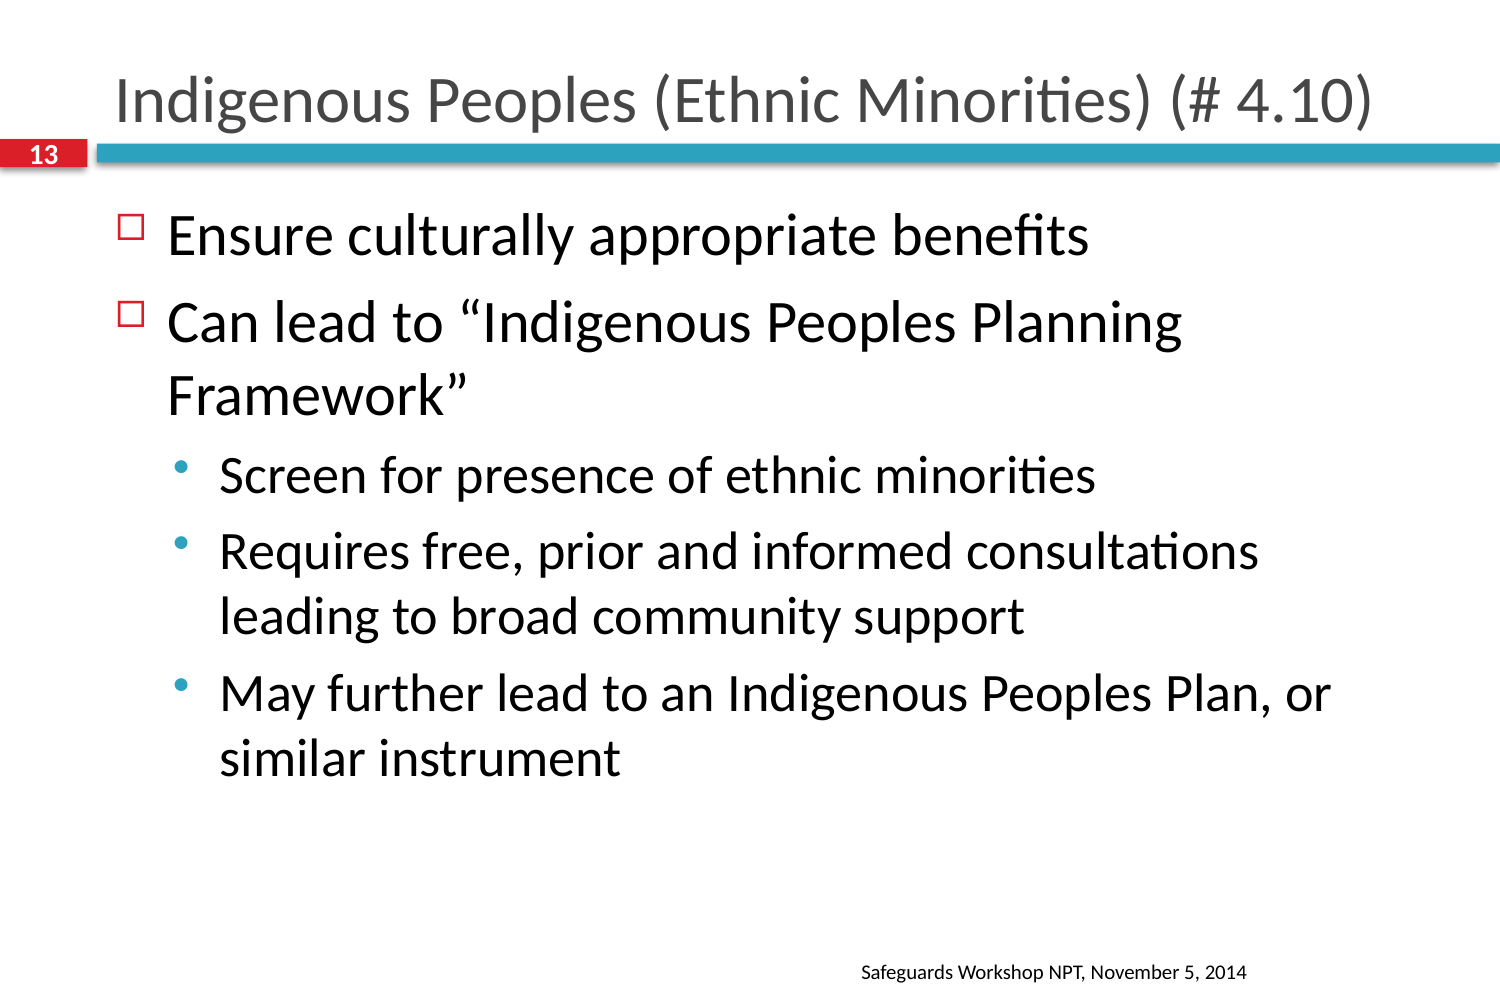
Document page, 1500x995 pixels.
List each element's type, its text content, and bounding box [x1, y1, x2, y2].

list Ensure culturally appropriate benefits Can lead to “Indigenous Peoples Planning Framework” Screen for presence of ethnic minorities Requires free, prior and informed consultations leading to broad community support May further lead to an Indigenous Peoples Plan, or similar instrument [99, 187, 1438, 896]
title Indigenous Peoples (Ethnic Minorities) (# 4.10) [99, 55, 1500, 144]
slide_number 13 [0, 139, 88, 166]
